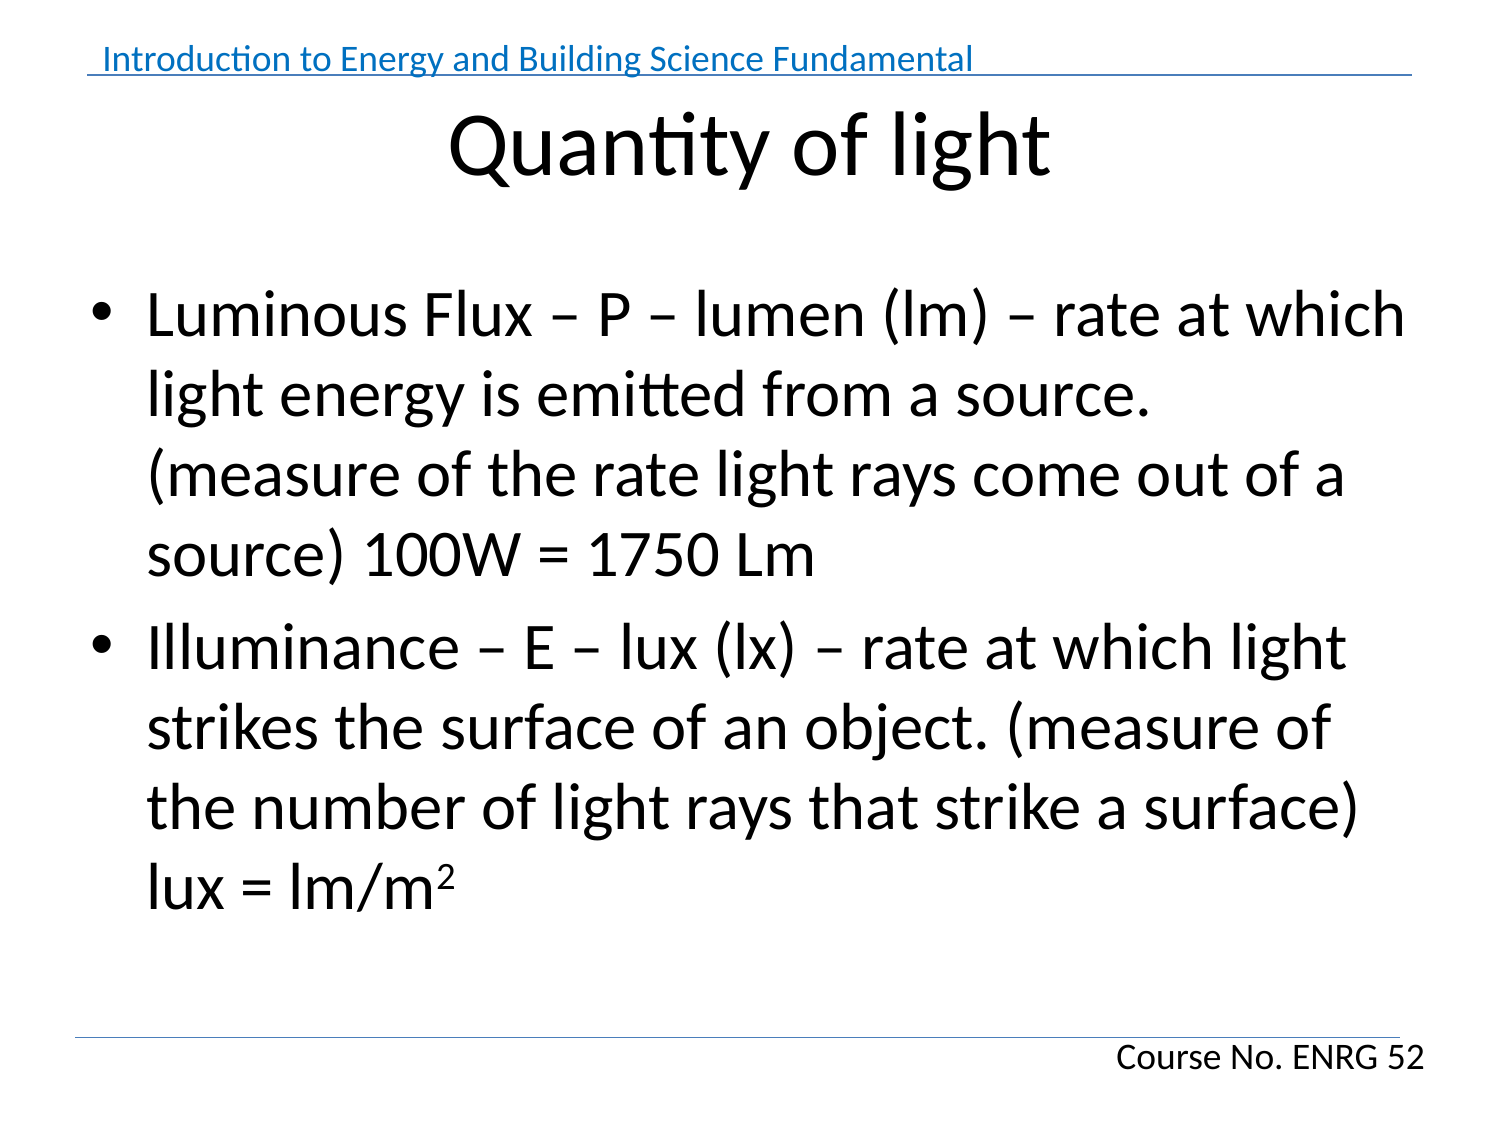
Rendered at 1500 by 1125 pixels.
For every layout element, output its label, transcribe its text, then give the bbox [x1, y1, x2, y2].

title Quantity of light [75, 45, 1425, 233]
list Luminous Flux – P – lumen (lm) – rate at which light energy is emitted from a source. (measure of the rate light rays come out of a source) 100W = 1750 Lm Illuminance – E – lux (lx) – rate at which light strikes the surface of an object. (measure of the number of light rays that strike a surface) lux = lm/m2 [75, 262, 1425, 1005]
